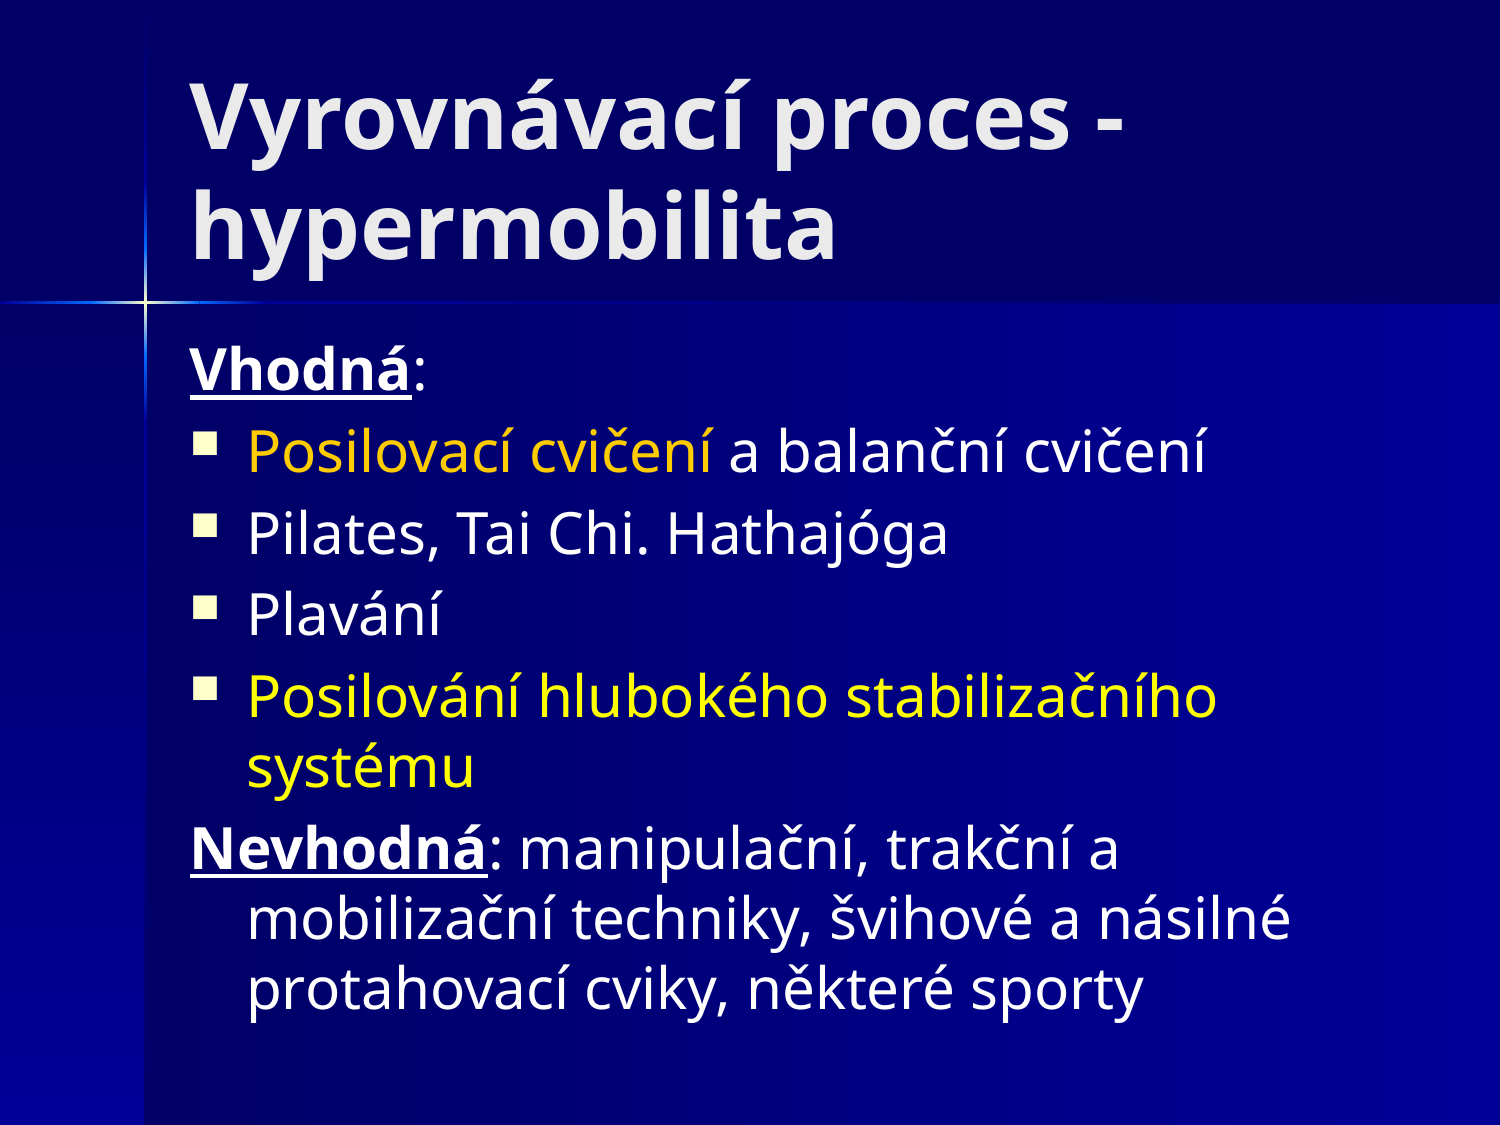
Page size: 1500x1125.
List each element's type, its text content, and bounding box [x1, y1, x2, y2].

title Vyrovnávací proces - hypermobilita [174, 49, 1413, 286]
list Vhodná: Posilovací cvičení a balanční cvičení Pilates, Tai Chi. Hathajóga Plavání Posilování hlubokého stabilizačního systému Nevhodná: manipulační, trakční a mobilizační techniky, švihové a násilné protahovací cviky, některé sporty [174, 324, 1413, 1001]
